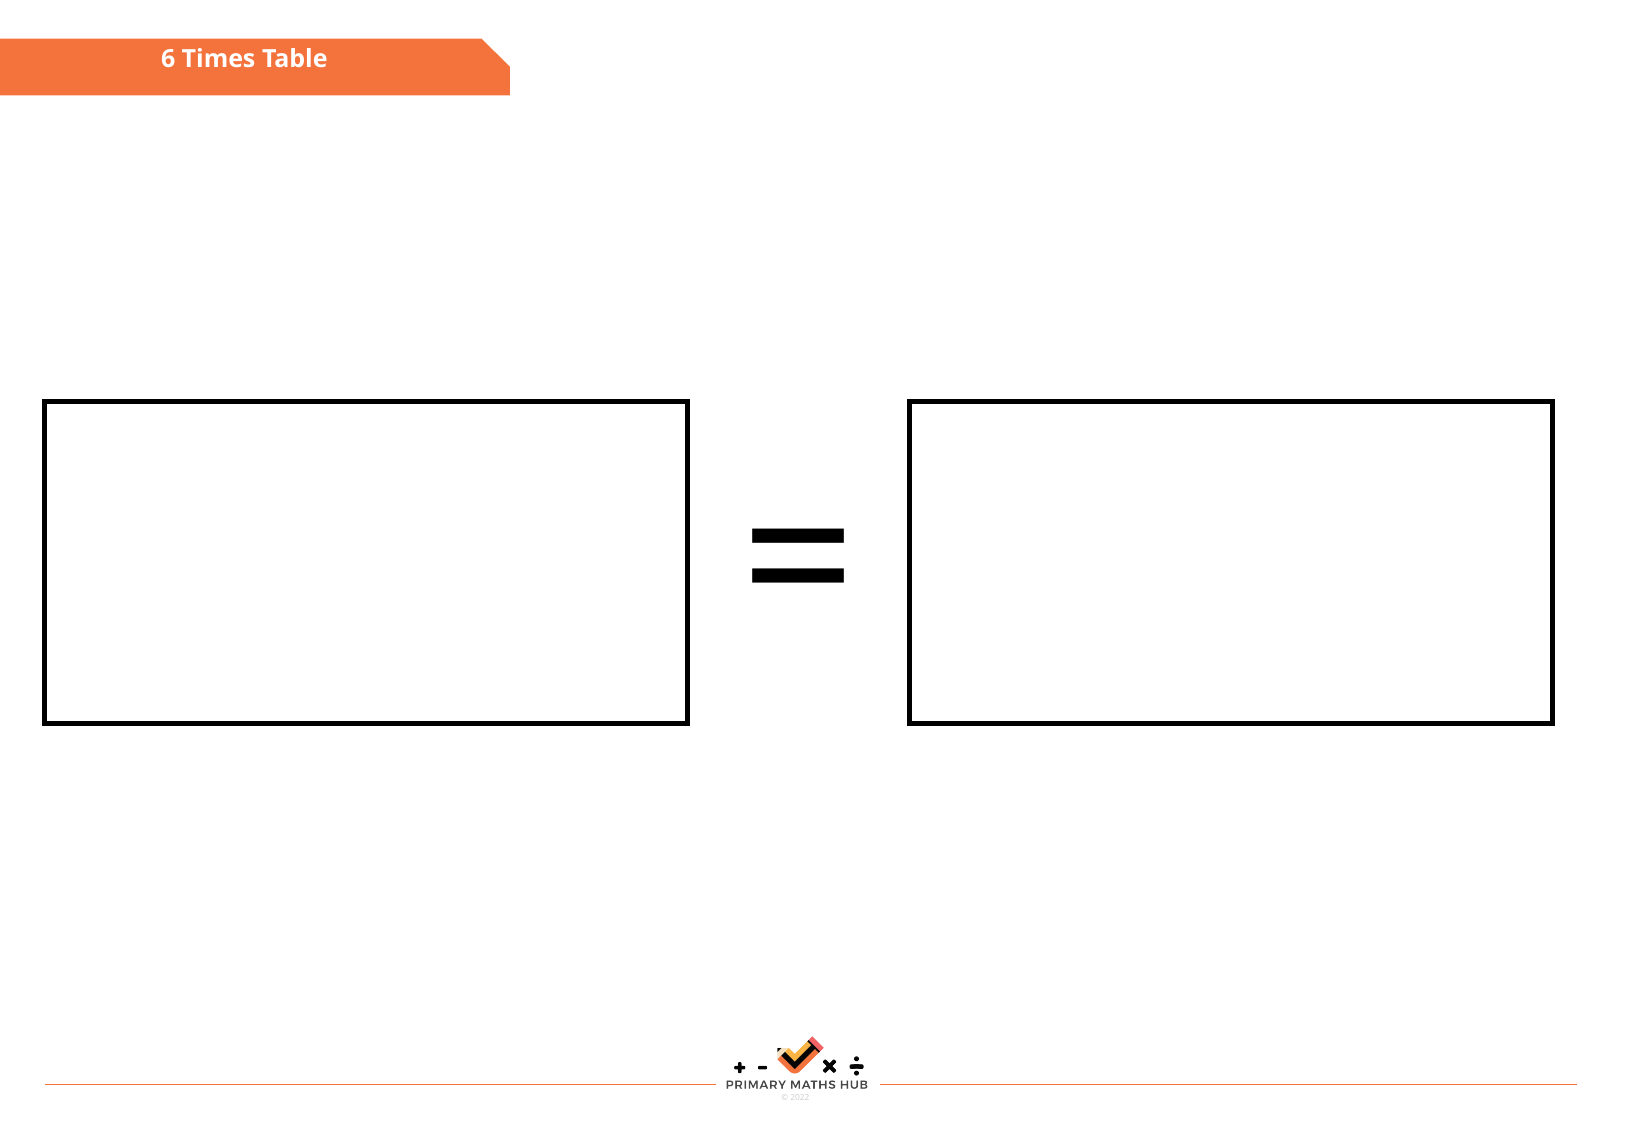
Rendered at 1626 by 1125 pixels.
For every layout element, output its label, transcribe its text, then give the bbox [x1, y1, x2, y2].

picture [722, 1034, 872, 1094]
text_box © 2022 [720, 1084, 870, 1110]
text_box = [726, 419, 871, 675]
text_box [908, 401, 1554, 724]
text_box 6 Times Table [0, 37, 511, 97]
text_box [43, 401, 689, 724]
